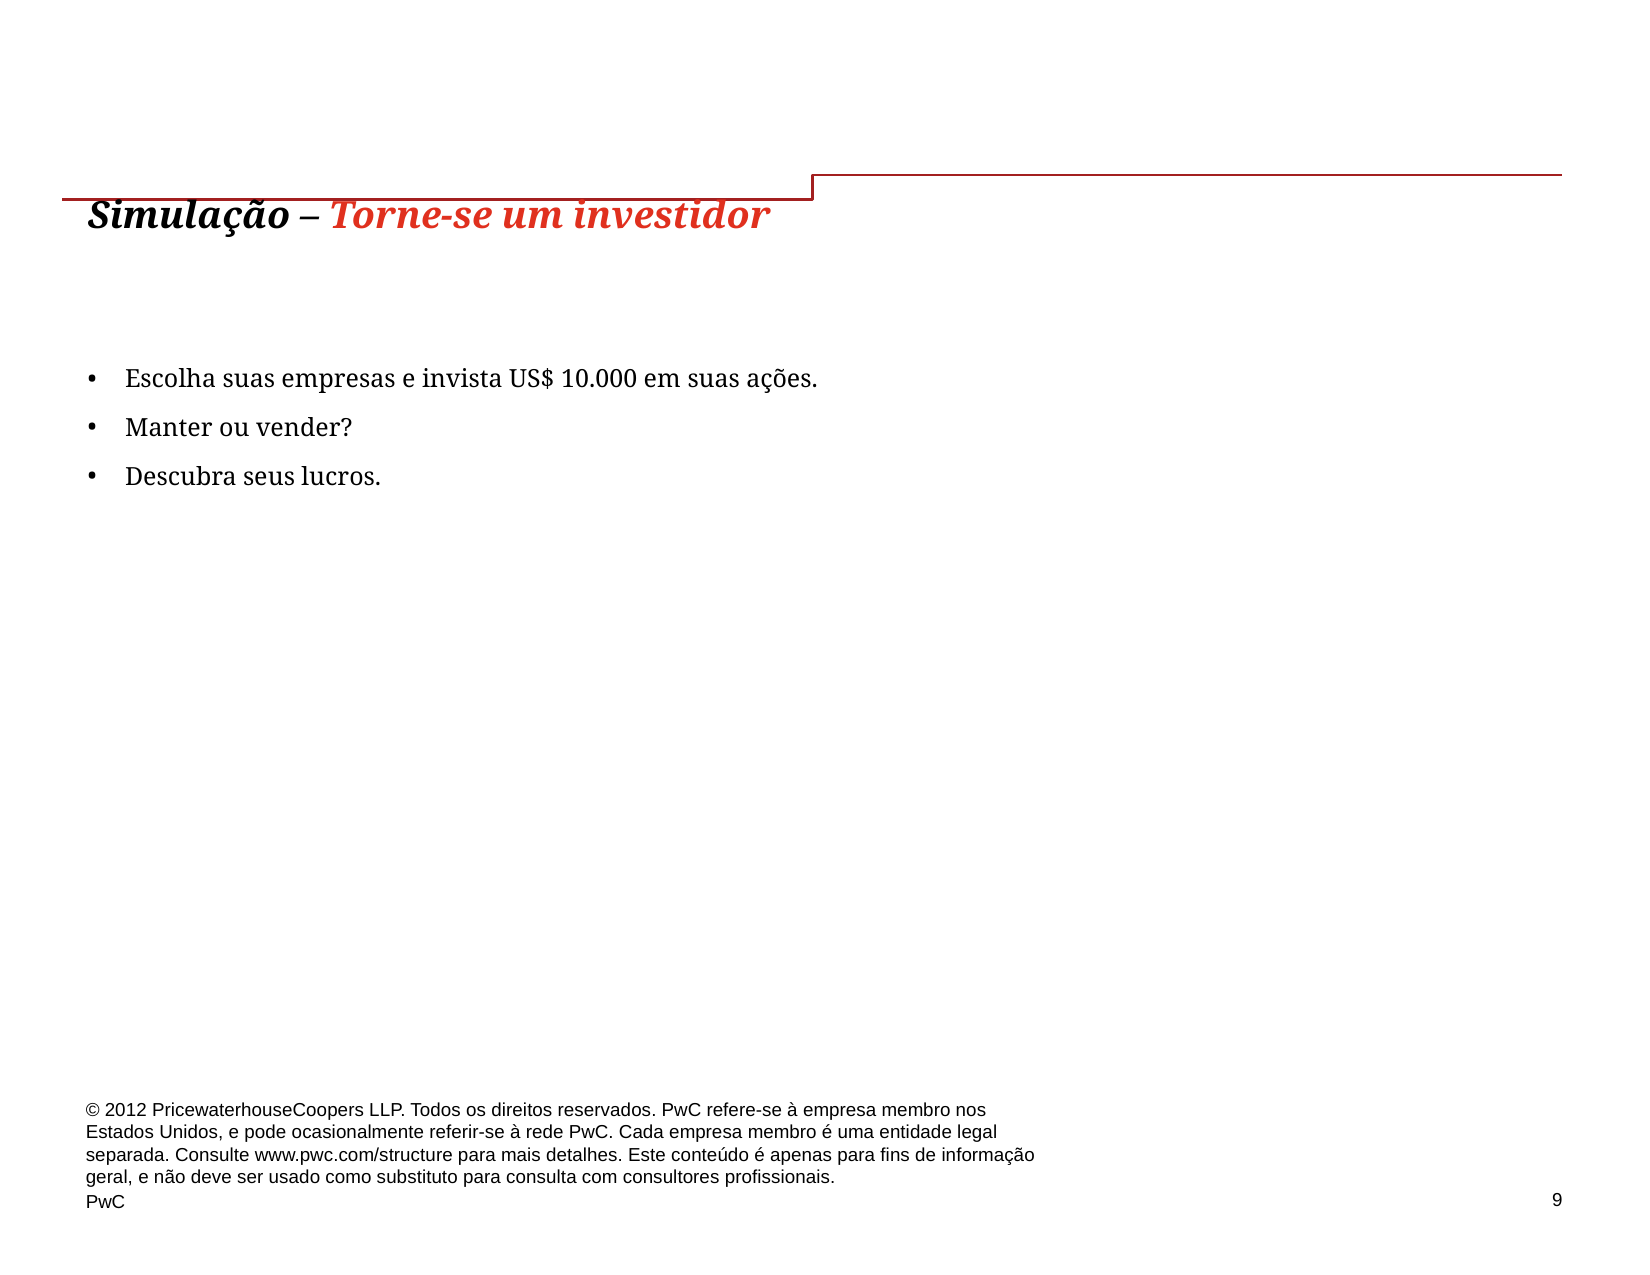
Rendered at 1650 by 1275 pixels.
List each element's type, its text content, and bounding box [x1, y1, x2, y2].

title Simulação – Torne-se um investidor [87, 191, 1563, 237]
list Escolha suas empresas e invista US$ 10.000 em suas ações. Manter ou vender? Descubra seus lucros. [87, 362, 1563, 492]
footer © 2012 PricewaterhouseCoopers LLP. Todos os direitos reservados. PwC refere-se à empresa membro nos Estados Unidos, e pode ocasionalmente referir-se à rede PwC. Cada empresa membro é uma entidade legal separada. Consulte www.pwc.com/structure para mais detalhes. Este conteúdo é apenas para fins de informação geral, e não deve ser usado como substituto para consulta com consultores profissionais. [85, 1162, 1035, 1188]
slide_number 9 [1287, 1187, 1563, 1213]
